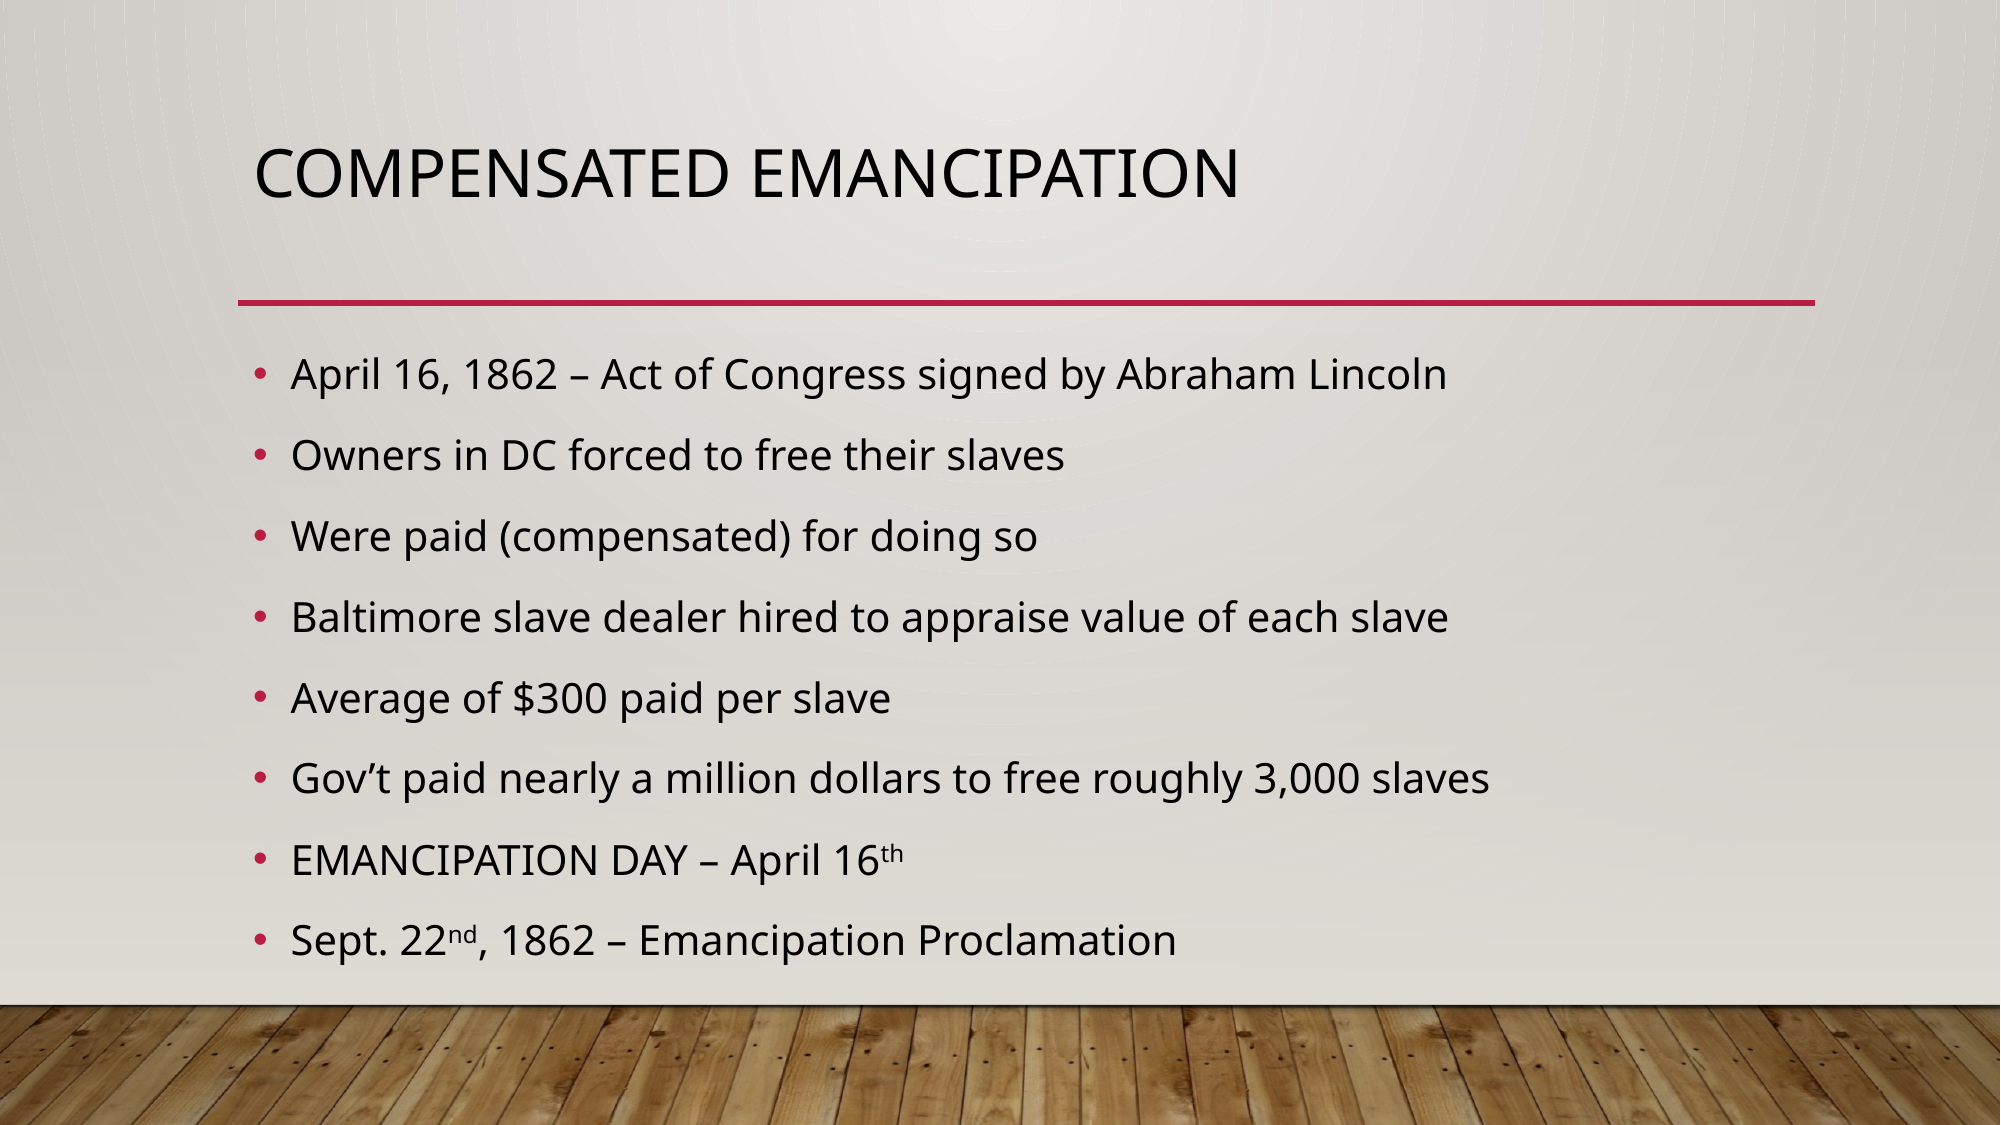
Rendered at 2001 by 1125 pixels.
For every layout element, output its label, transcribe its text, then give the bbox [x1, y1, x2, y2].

title Compensated emancipation [238, 131, 1814, 305]
picture [0, 1005, 2000, 1125]
list April 16, 1862 – Act of Congress signed by Abraham Lincoln Owners in DC forced to free their slaves Were paid (compensated) for doing so Baltimore slave dealer hired to appraise value of each slave Average of $300 paid per slave Gov’t paid nearly a million dollars to free roughly 3,000 slaves EMANCIPATION DAY – April 16th Sept. 22nd, 1862 – Emancipation Proclamation [238, 330, 1814, 1001]
